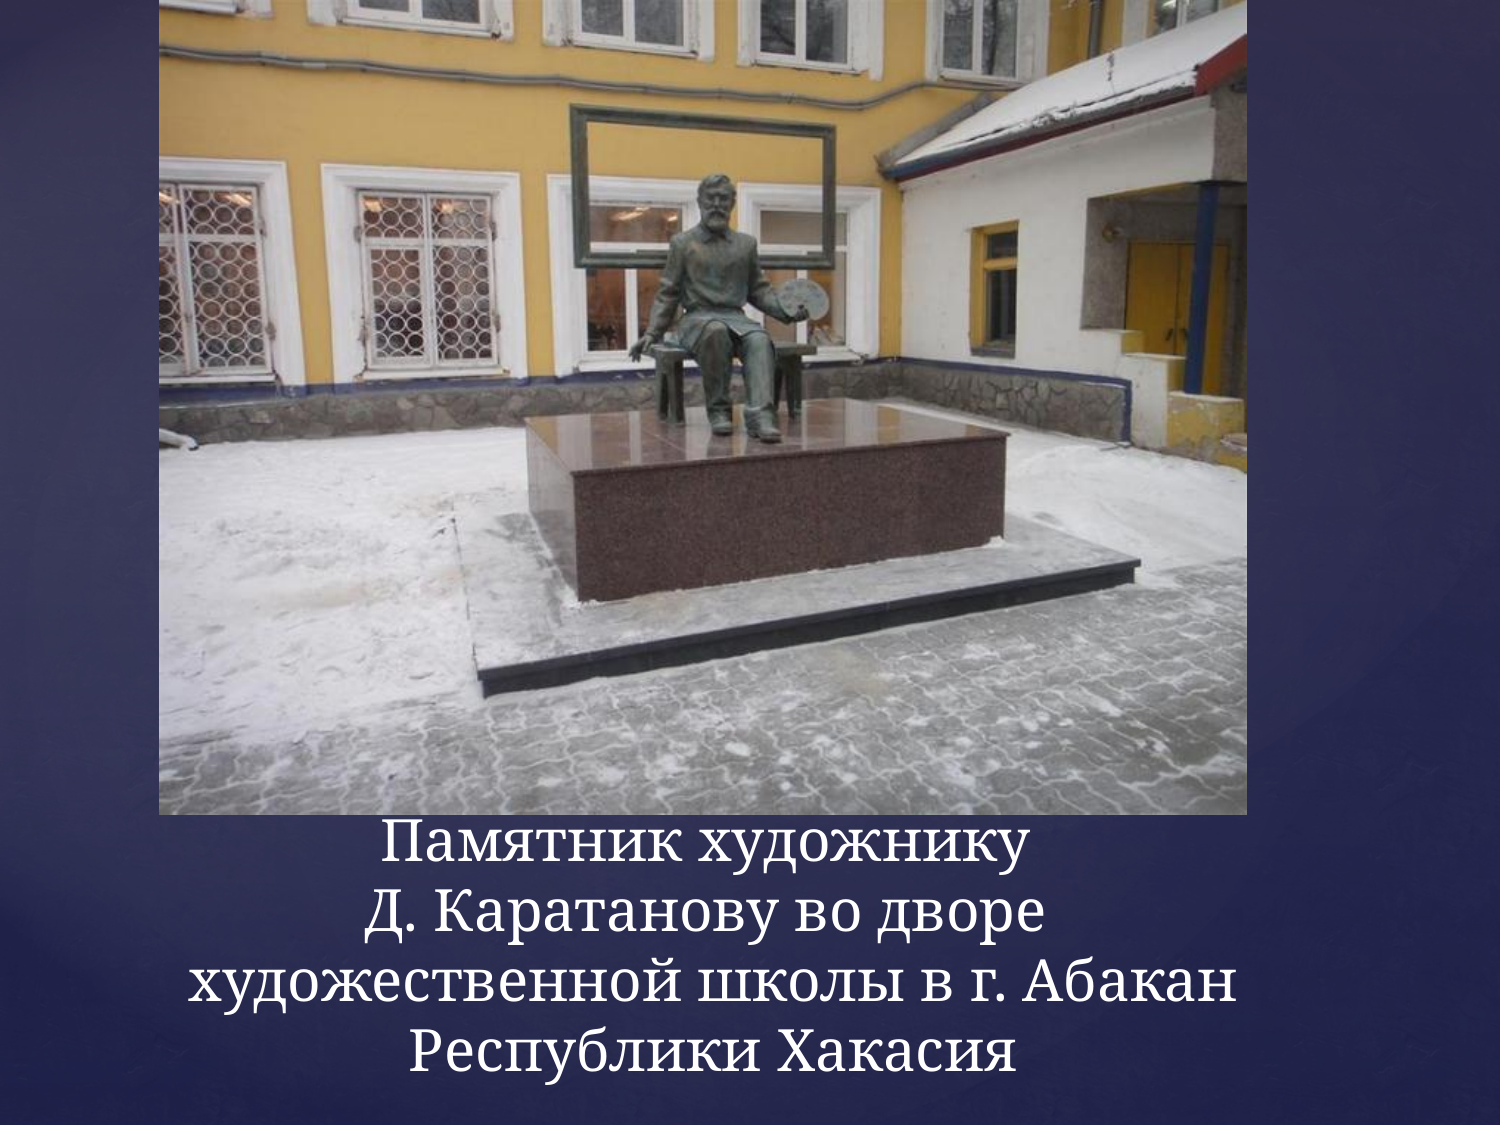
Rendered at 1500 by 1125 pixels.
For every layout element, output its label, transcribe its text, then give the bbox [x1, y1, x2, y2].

title Памятник художнику Д. Каратанову во дворе художественной школы в г. Абакан Республики Хакасия [64, 940, 1362, 1091]
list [158, 0, 1247, 816]
